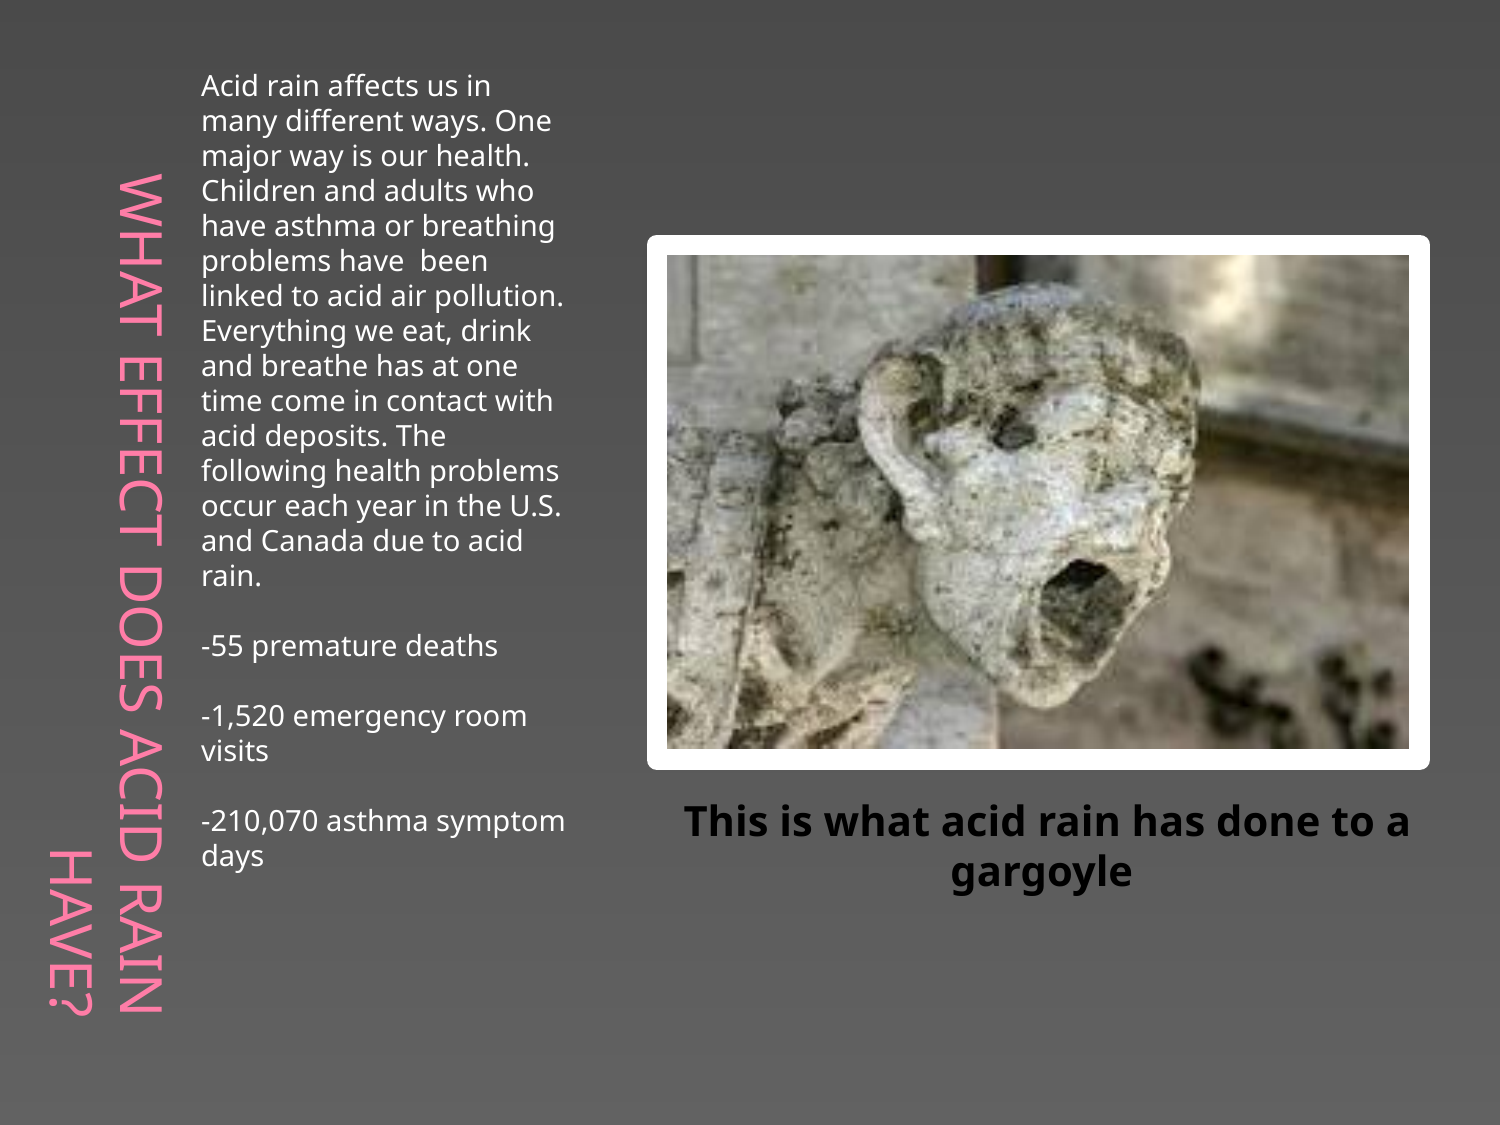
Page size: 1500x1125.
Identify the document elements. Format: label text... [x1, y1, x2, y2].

text_box This is what acid rain has done to a gargoyle [655, 786, 1440, 902]
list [667, 255, 1410, 750]
list Acid rain affects us in many different ways. One major way is our health. Children and adults who have asthma or breathing problems have been linked to acid air pollution. Everything we eat, drink and breathe has at one time come in contact with acid deposits. The following health problems occur each year in the U.S. and Canada due to acid rain. -55 premature deaths -1,520 emergency room visits -210,070 asthma symptom days [186, 60, 587, 1036]
title What effect does acid rain have? [36, 60, 186, 1036]
